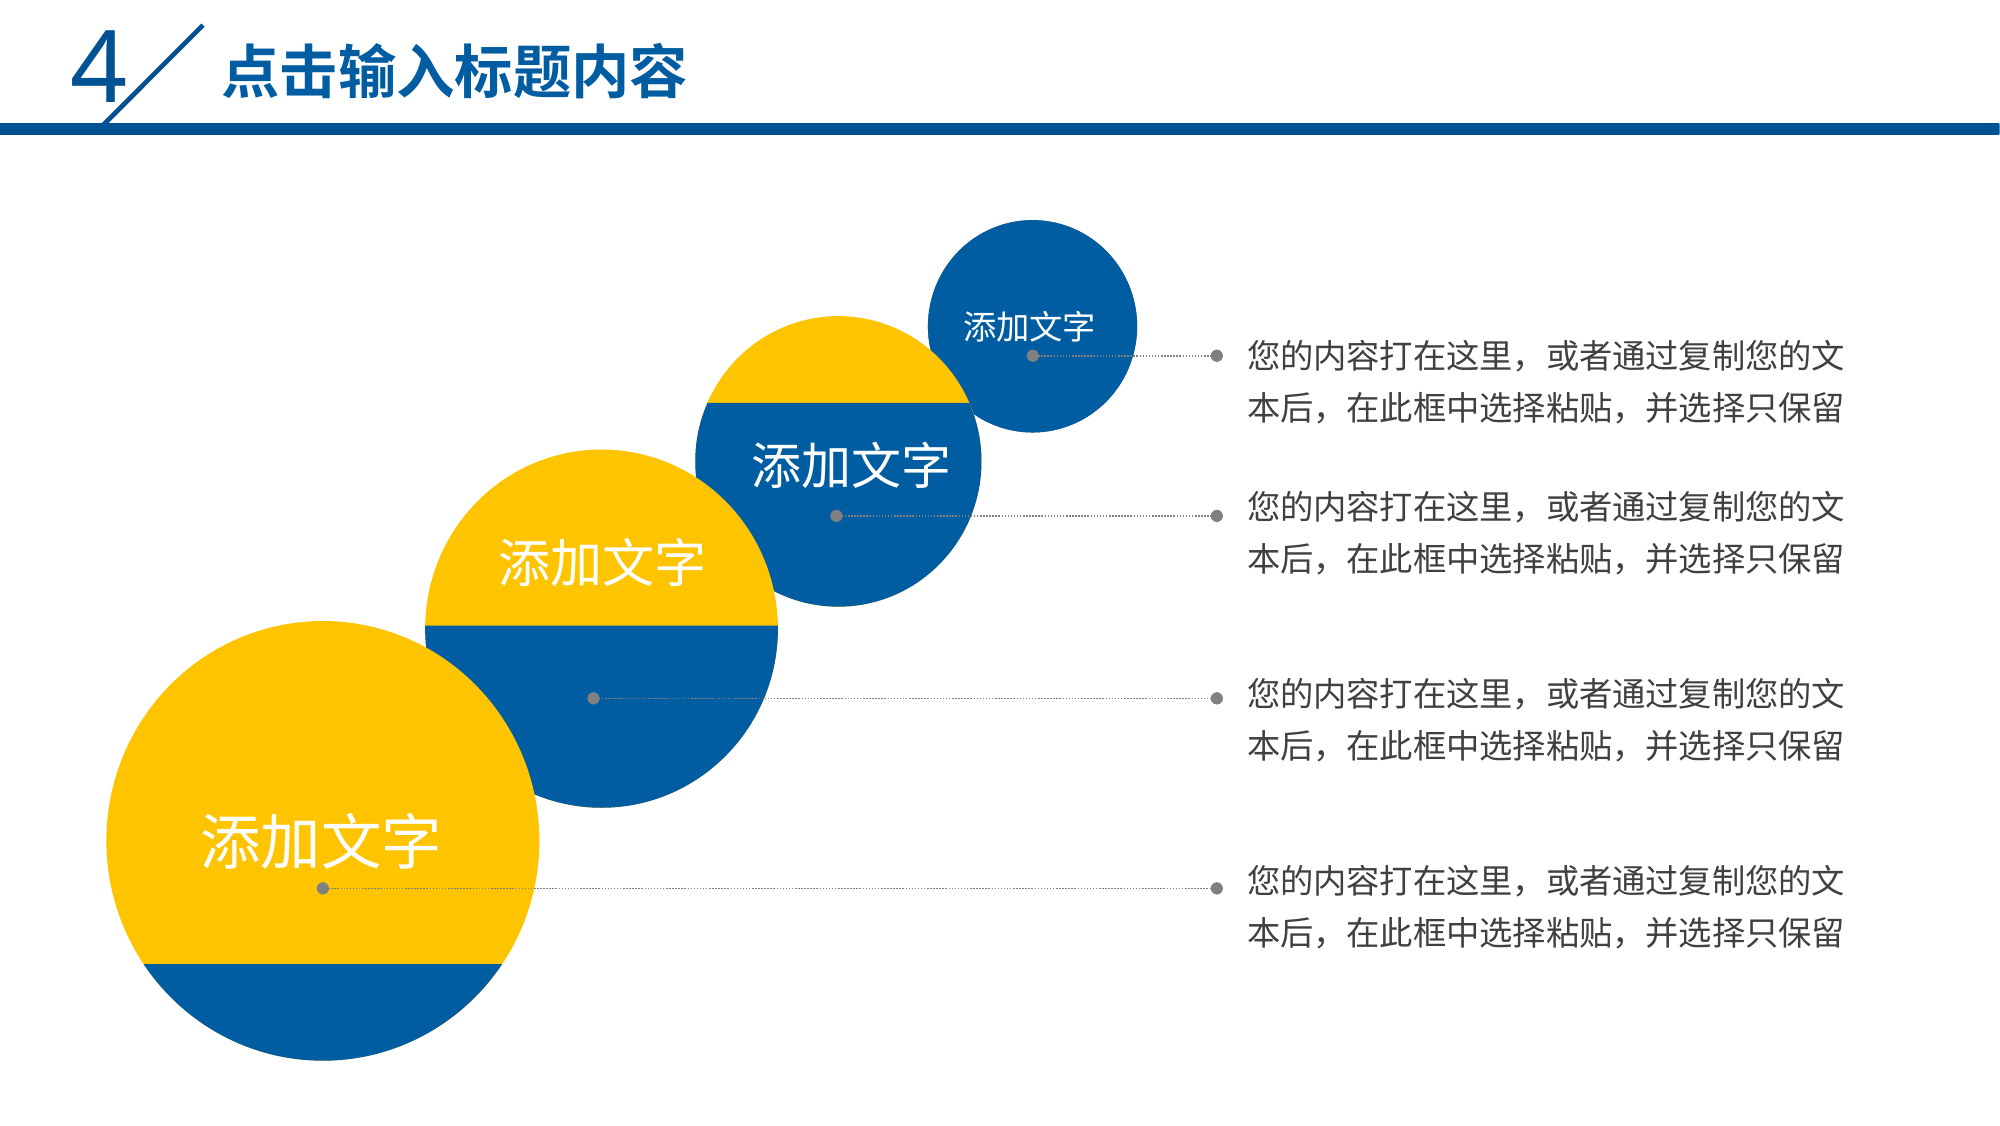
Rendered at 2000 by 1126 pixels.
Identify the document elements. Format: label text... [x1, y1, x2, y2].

text_box [143, 964, 503, 1061]
text_box [106, 621, 540, 964]
text_box 添加文字 [184, 796, 459, 885]
text_box [927, 220, 1138, 433]
text_box 添加文字 [735, 426, 968, 503]
text_box 您的内容打在这里，或者通过复制您的文本后，在此框中选择粘贴，并选择只保留 [1231, 653, 1894, 774]
text_box 添加文字 [947, 298, 1113, 355]
text_box 添加文字 [482, 521, 723, 601]
text_box 您的内容打在这里，或者通过复制您的文本后，在此框中选择粘贴，并选择只保留 [1231, 466, 1894, 587]
text_box [425, 625, 778, 808]
text_box [707, 316, 969, 402]
text_box 点击输入标题内容 [185, 27, 725, 113]
text_box [695, 402, 982, 607]
text_box 您的内容打在这里，或者通过复制您的文本后，在此框中选择粘贴，并选择只保留 [1231, 840, 1894, 961]
text_box [425, 449, 778, 625]
text_box 您的内容打在这里，或者通过复制您的文本后，在此框中选择粘贴，并选择只保留 [1231, 315, 1894, 435]
